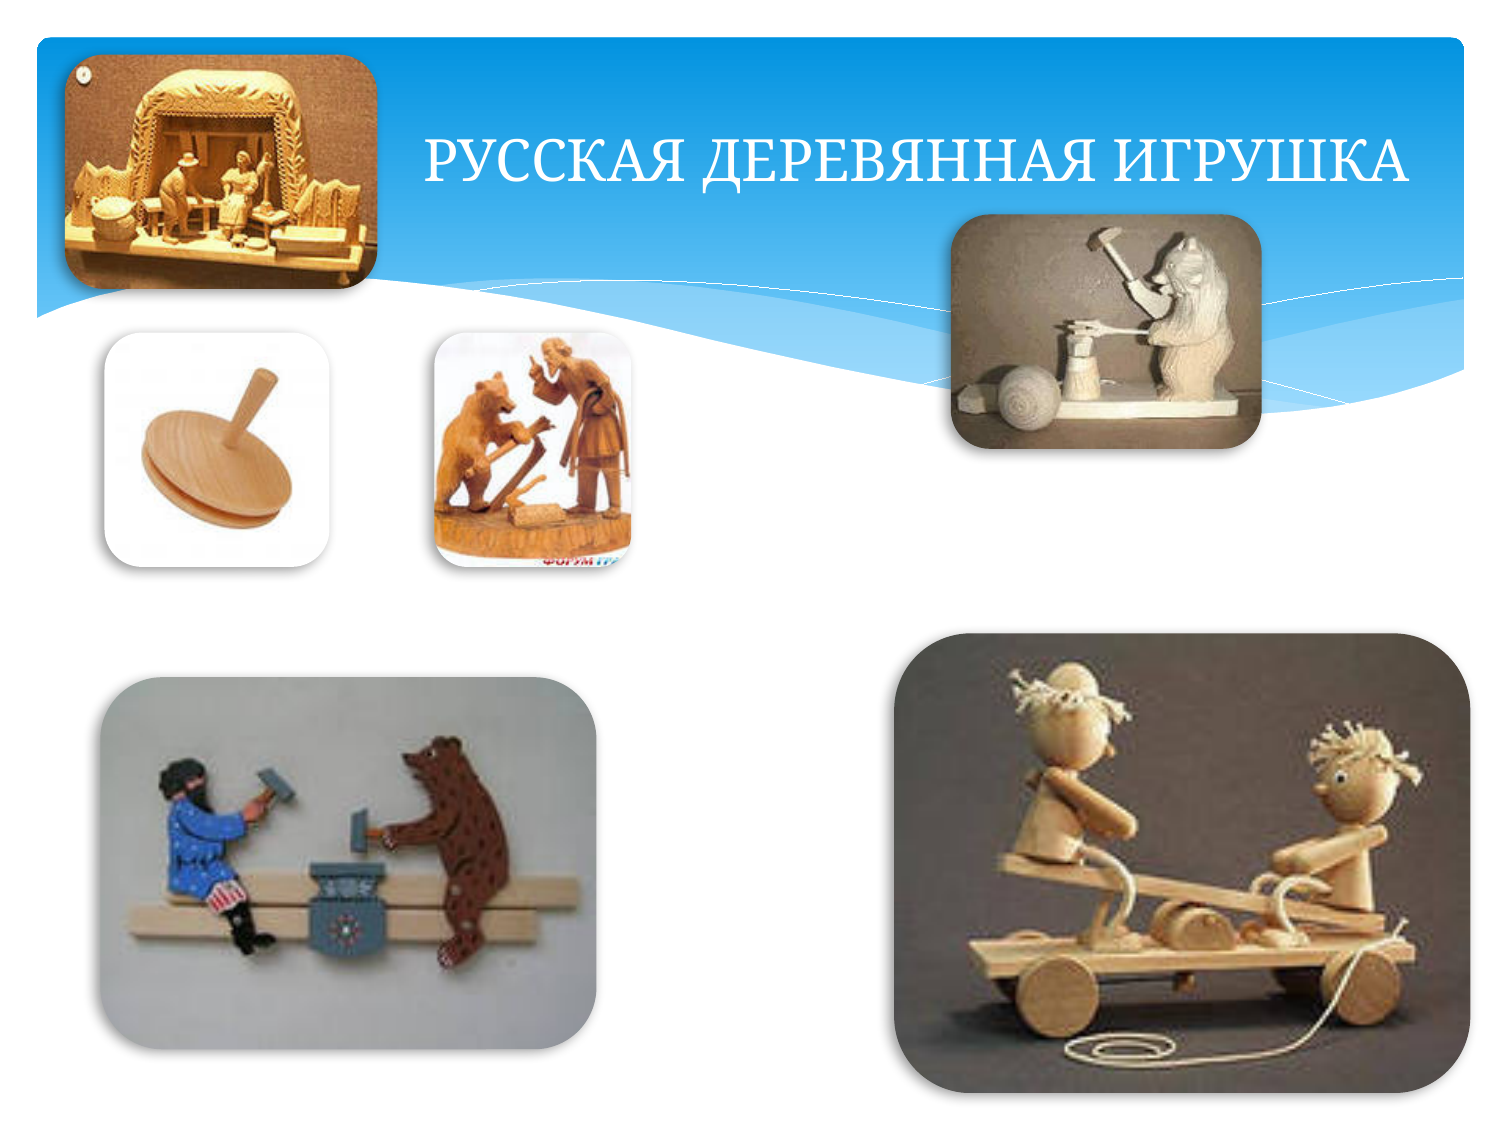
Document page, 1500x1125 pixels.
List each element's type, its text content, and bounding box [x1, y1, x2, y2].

picture [434, 332, 632, 568]
picture [100, 676, 597, 1050]
picture [893, 633, 1471, 1094]
picture [63, 55, 378, 290]
picture [104, 332, 330, 568]
picture [950, 214, 1262, 450]
title РУССКАЯ ДЕРЕВЯННАЯ ИГРУШКА [381, 55, 1425, 261]
